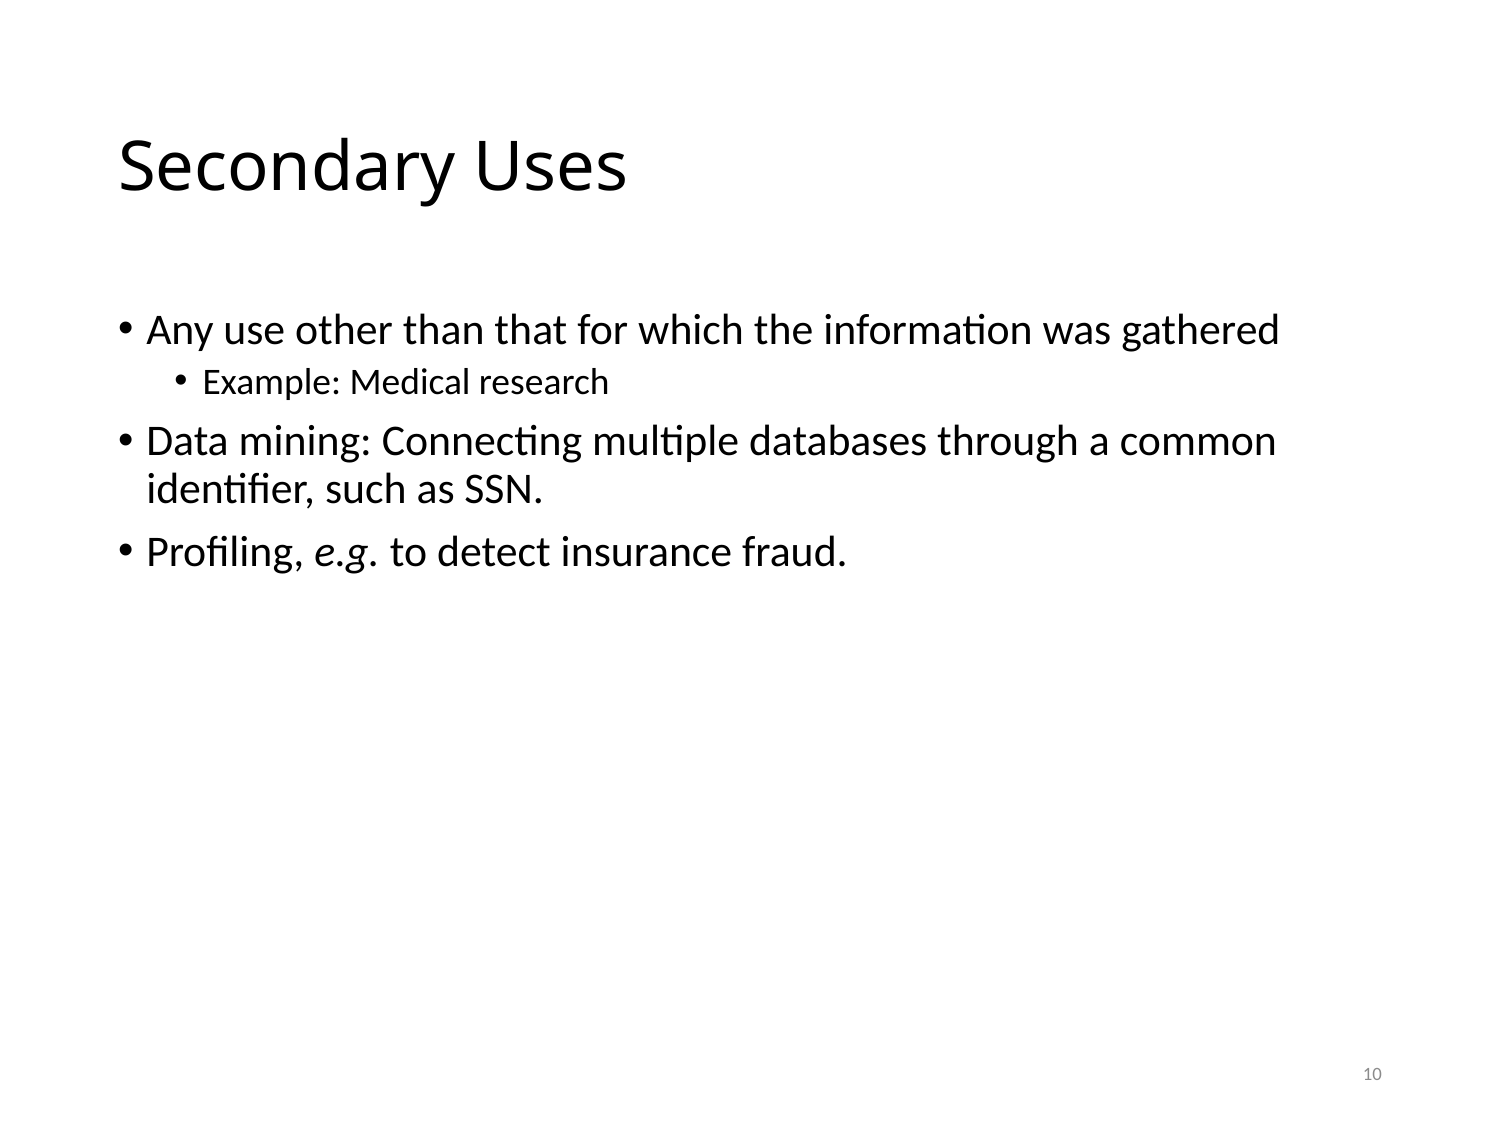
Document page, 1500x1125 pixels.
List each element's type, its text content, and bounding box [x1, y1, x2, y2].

list Any use other than that for which the information was gathered Example: Medical research Data mining: Connecting multiple databases through a common identifier, such as SSN. Profiling, e.g. to detect insurance fraud. [103, 299, 1397, 1014]
slide_number 10 [1059, 1042, 1397, 1103]
title Secondary Uses [103, 59, 1397, 278]
